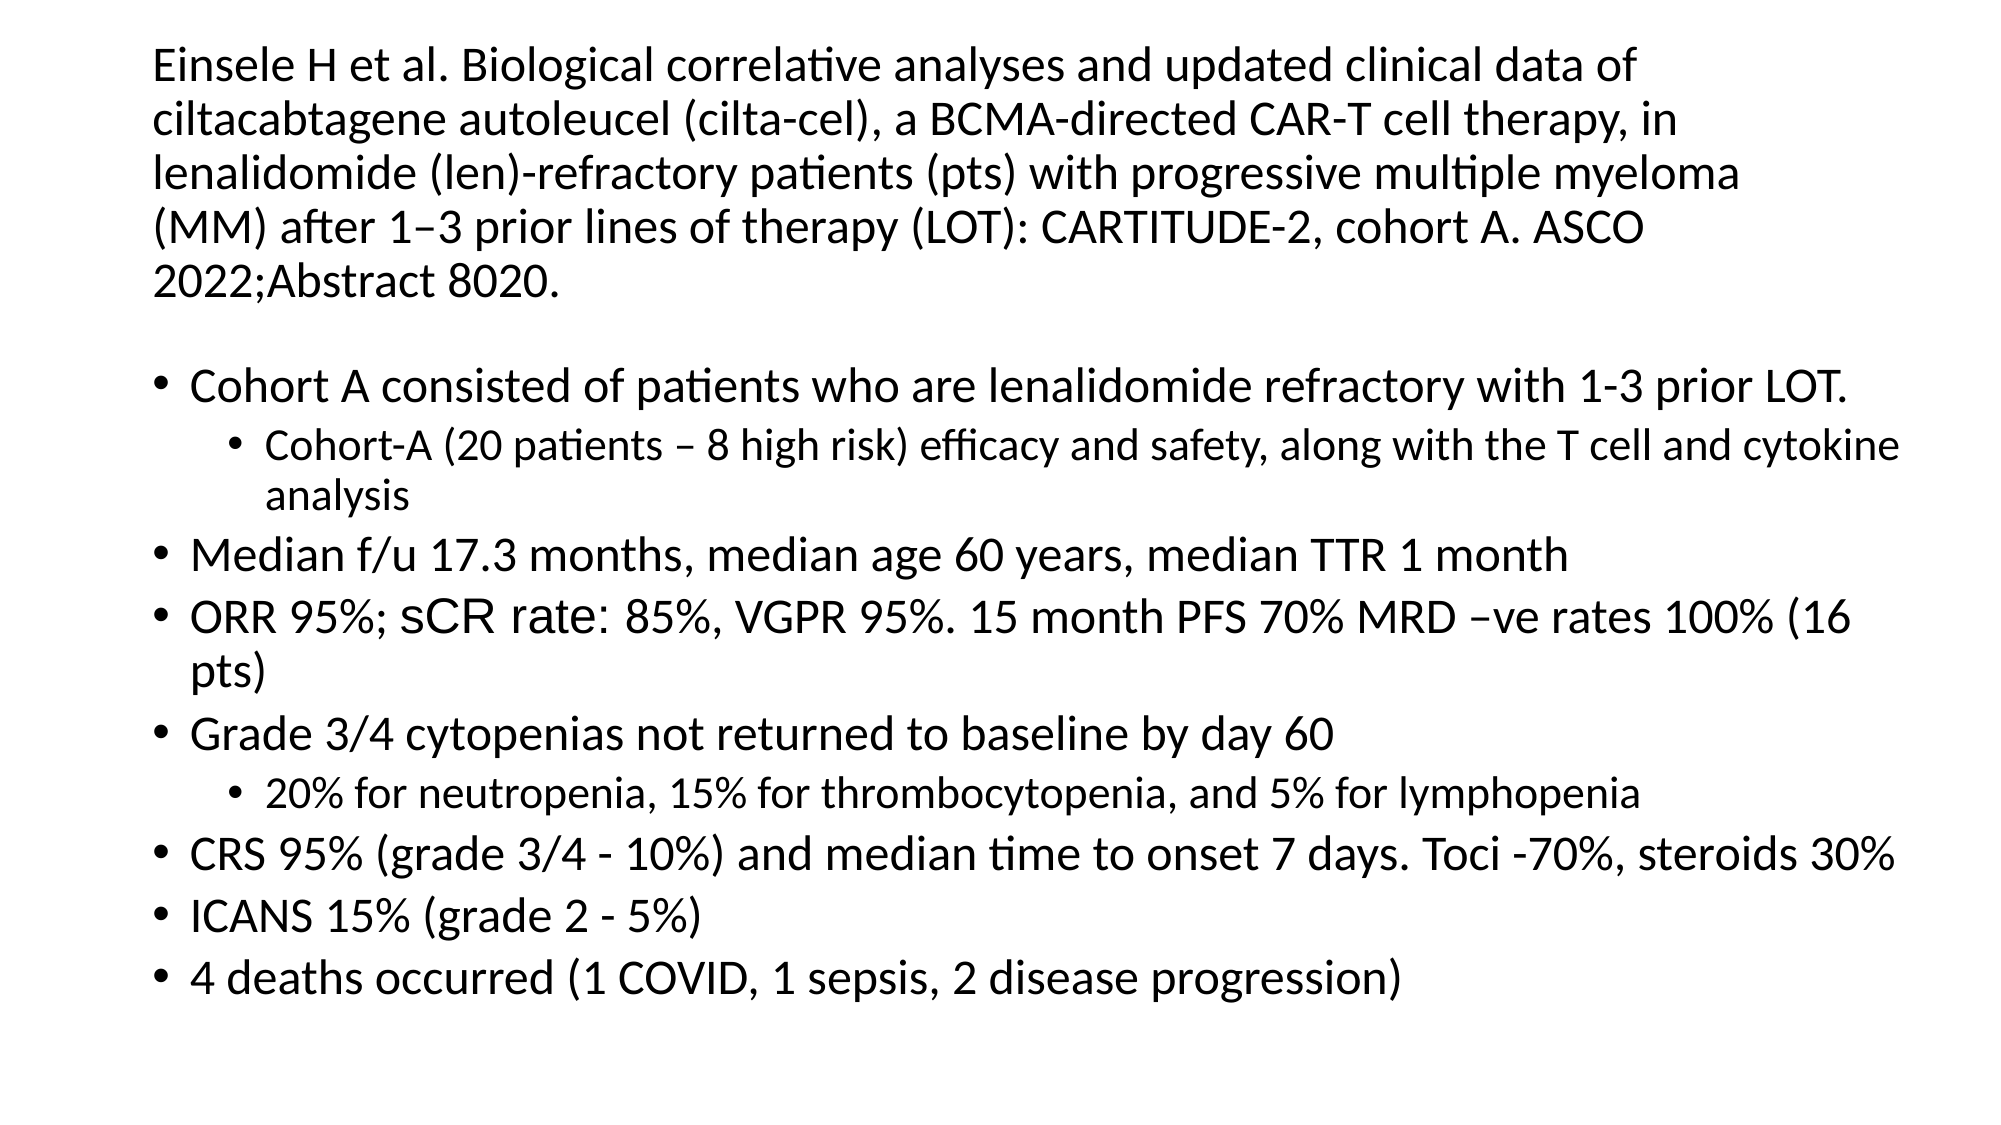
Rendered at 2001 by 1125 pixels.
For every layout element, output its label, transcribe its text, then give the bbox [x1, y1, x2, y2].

list Cohort A consisted of patients who are lenalidomide refractory with 1-3 prior LOT. Cohort-A (20 patients – 8 high risk) efficacy and safety, along with the T cell and cytokine analysis Median f/u 17.3 months, median age 60 years, median TTR 1 month ORR 95%; sCR rate: 85%, VGPR 95%. 15 month PFS 70% MRD –ve rates 100% (16 pts) Grade 3/4 cytopenias not returned to baseline by day 60 20% for neutropenia, 15% for thrombocytopenia, and 5% for lymphopenia CRS 95% (grade 3/4 - 10%) and median time to onset 7 days. Toci -70%, steroids 30% ICANS 15% (grade 2 - 5%) 4 deaths occurred (1 COVID, 1 sepsis, 2 disease progression) [137, 351, 1926, 1099]
title Einsele H et al. Biological correlative analyses and updated clinical data of ciltacabtagene autoleucel (cilta-cel), a BCMA-directed CAR-T cell therapy, in lenalidomide (len)-refractory patients (pts) with progressive multiple myeloma (MM) after 1–3 prior lines of therapy (LOT): CARTITUDE-2, cohort A. ASCO 2022;Abstract 8020. [137, 94, 1863, 312]
